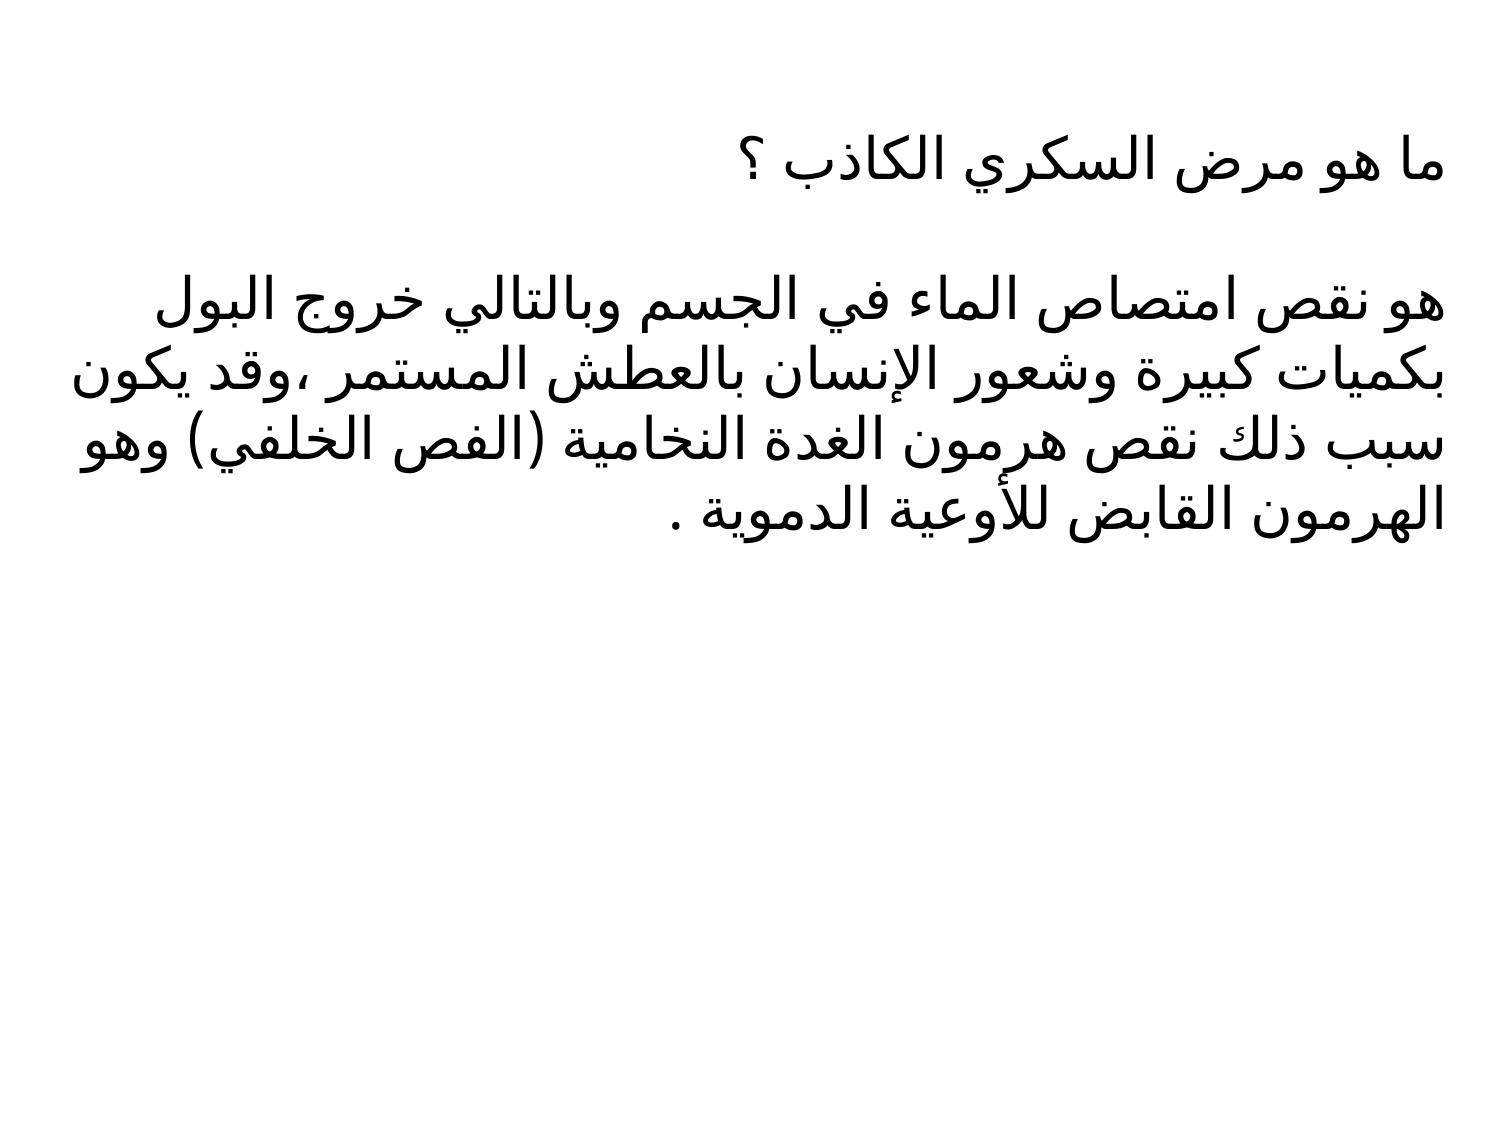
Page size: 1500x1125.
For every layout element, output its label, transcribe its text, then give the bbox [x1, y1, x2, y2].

text_box ما هو مرض السكري الكاذب ؟ هو نقص امتصاص الماء في الجسم وبالتالي خروج البول بكميات كبيرة وشعور الإنسان بالعطش المستمر ،وقد يكون سبب ذلك نقص هرمون الغدة النخامية (الفص الخلفي) وهو الهرمون القابض للأوعية الدموية . [41, 113, 1463, 549]
